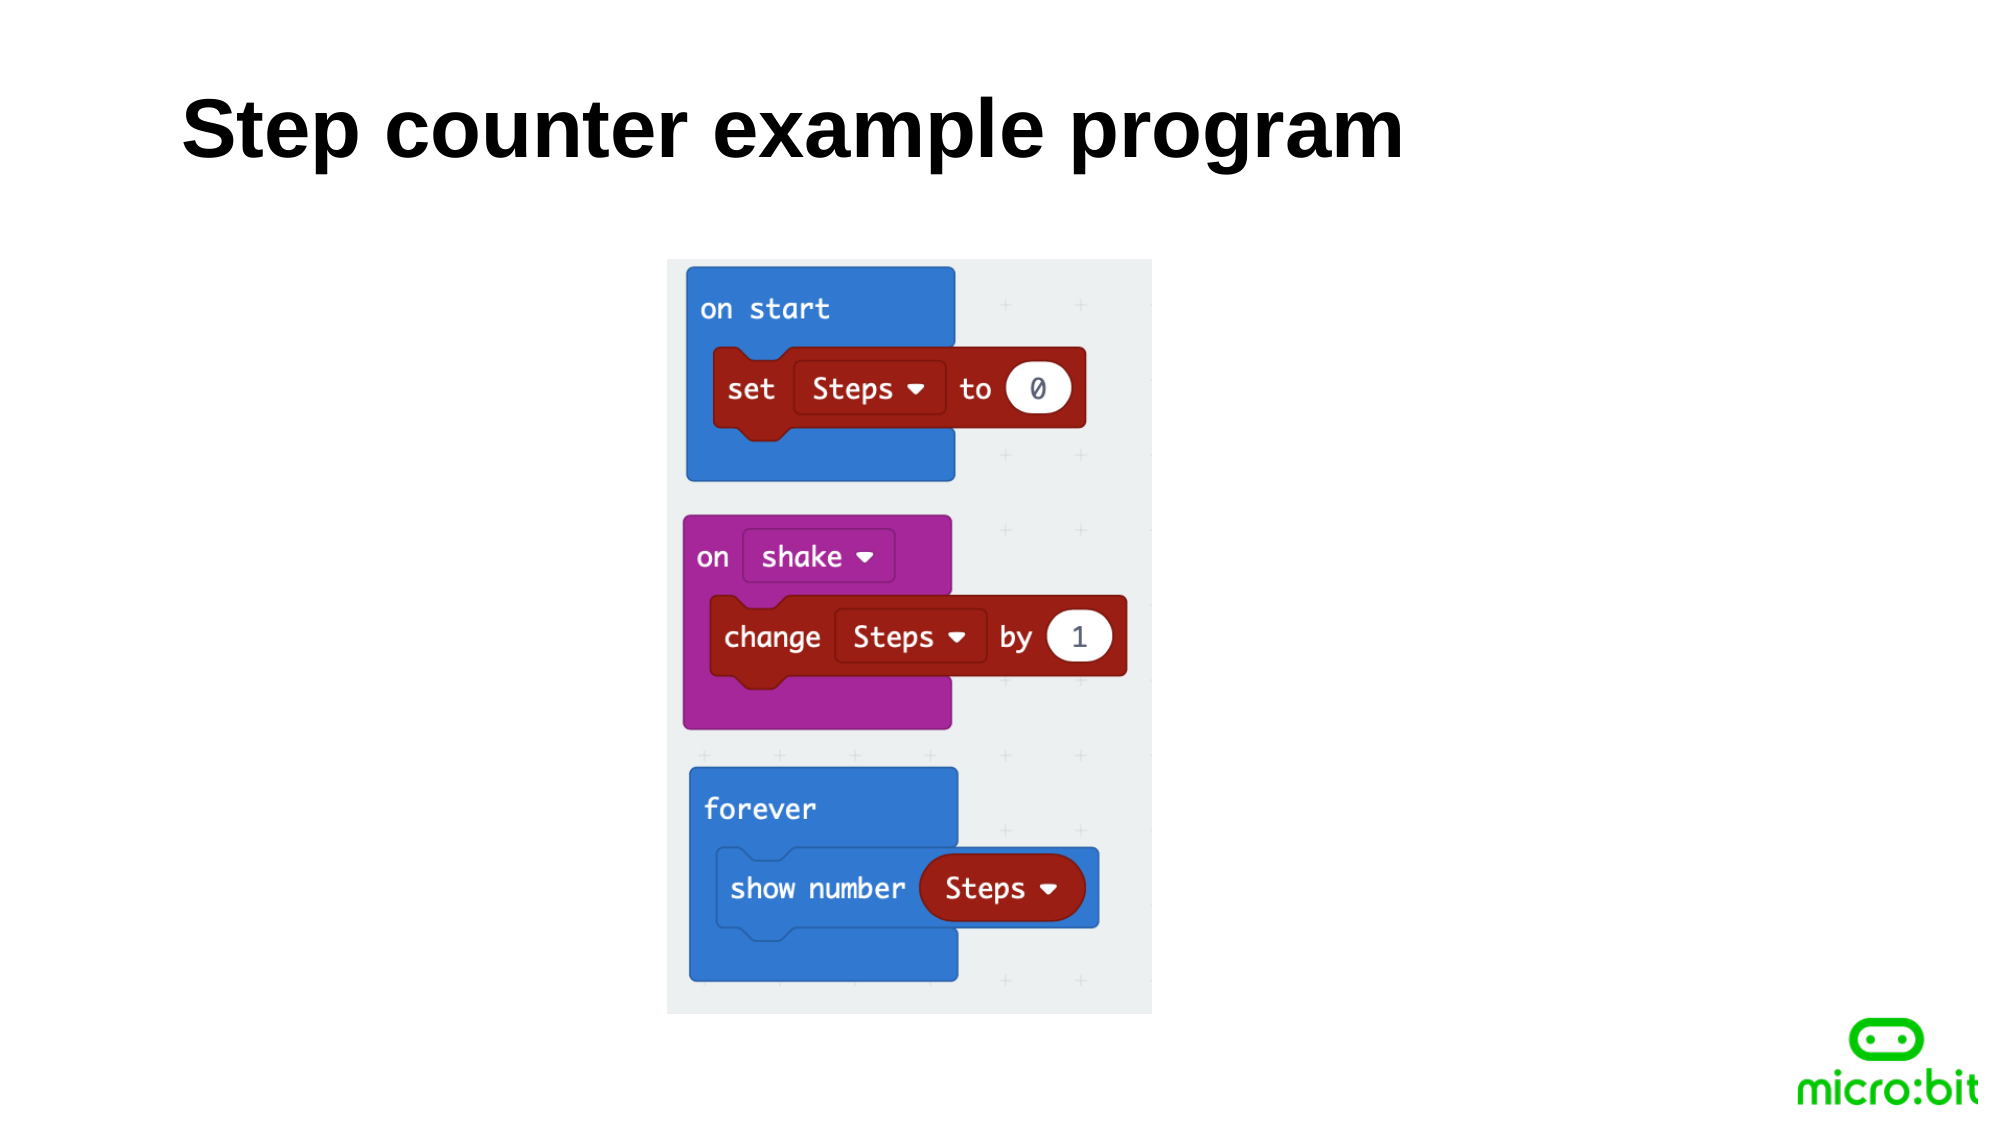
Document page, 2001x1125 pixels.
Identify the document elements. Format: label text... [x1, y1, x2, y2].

text_box Step counter example program [166, 60, 1918, 884]
picture [667, 258, 1152, 1014]
picture [1797, 1017, 1978, 1106]
